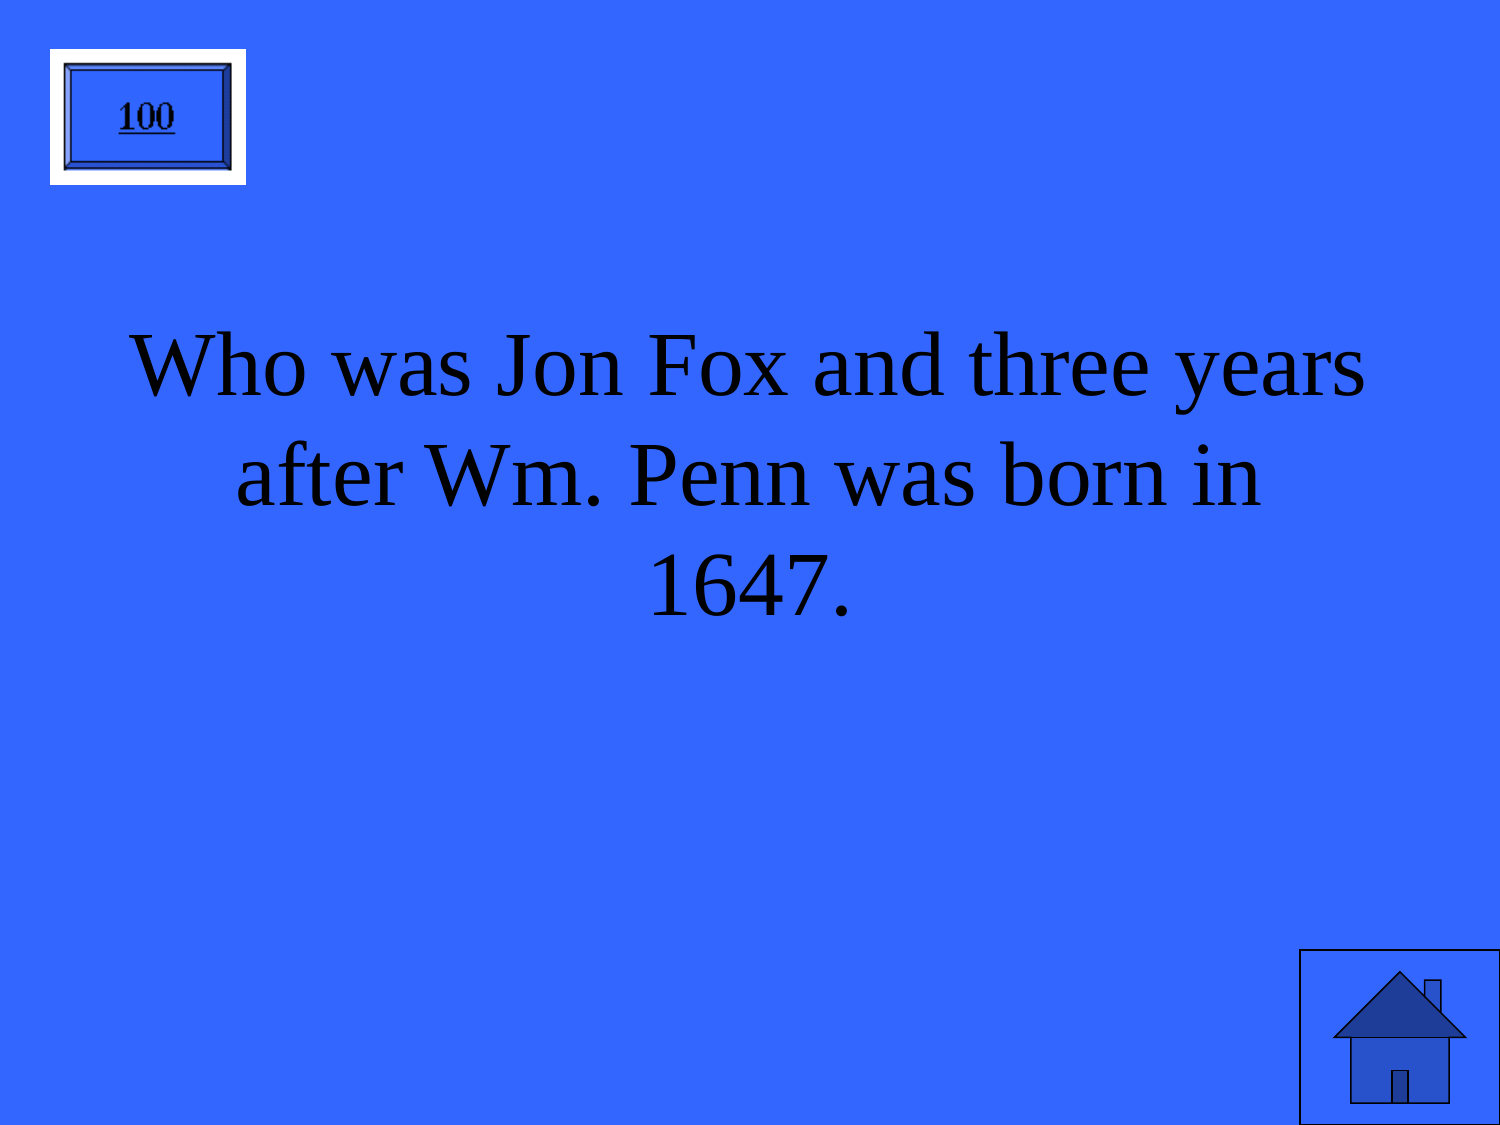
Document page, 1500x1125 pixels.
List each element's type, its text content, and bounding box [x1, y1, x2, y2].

picture [49, 49, 246, 185]
title Who was Jon Fox and three years after Wm. Penn was born in 1647. [112, 375, 1388, 563]
text_box [1299, 950, 1500, 1125]
